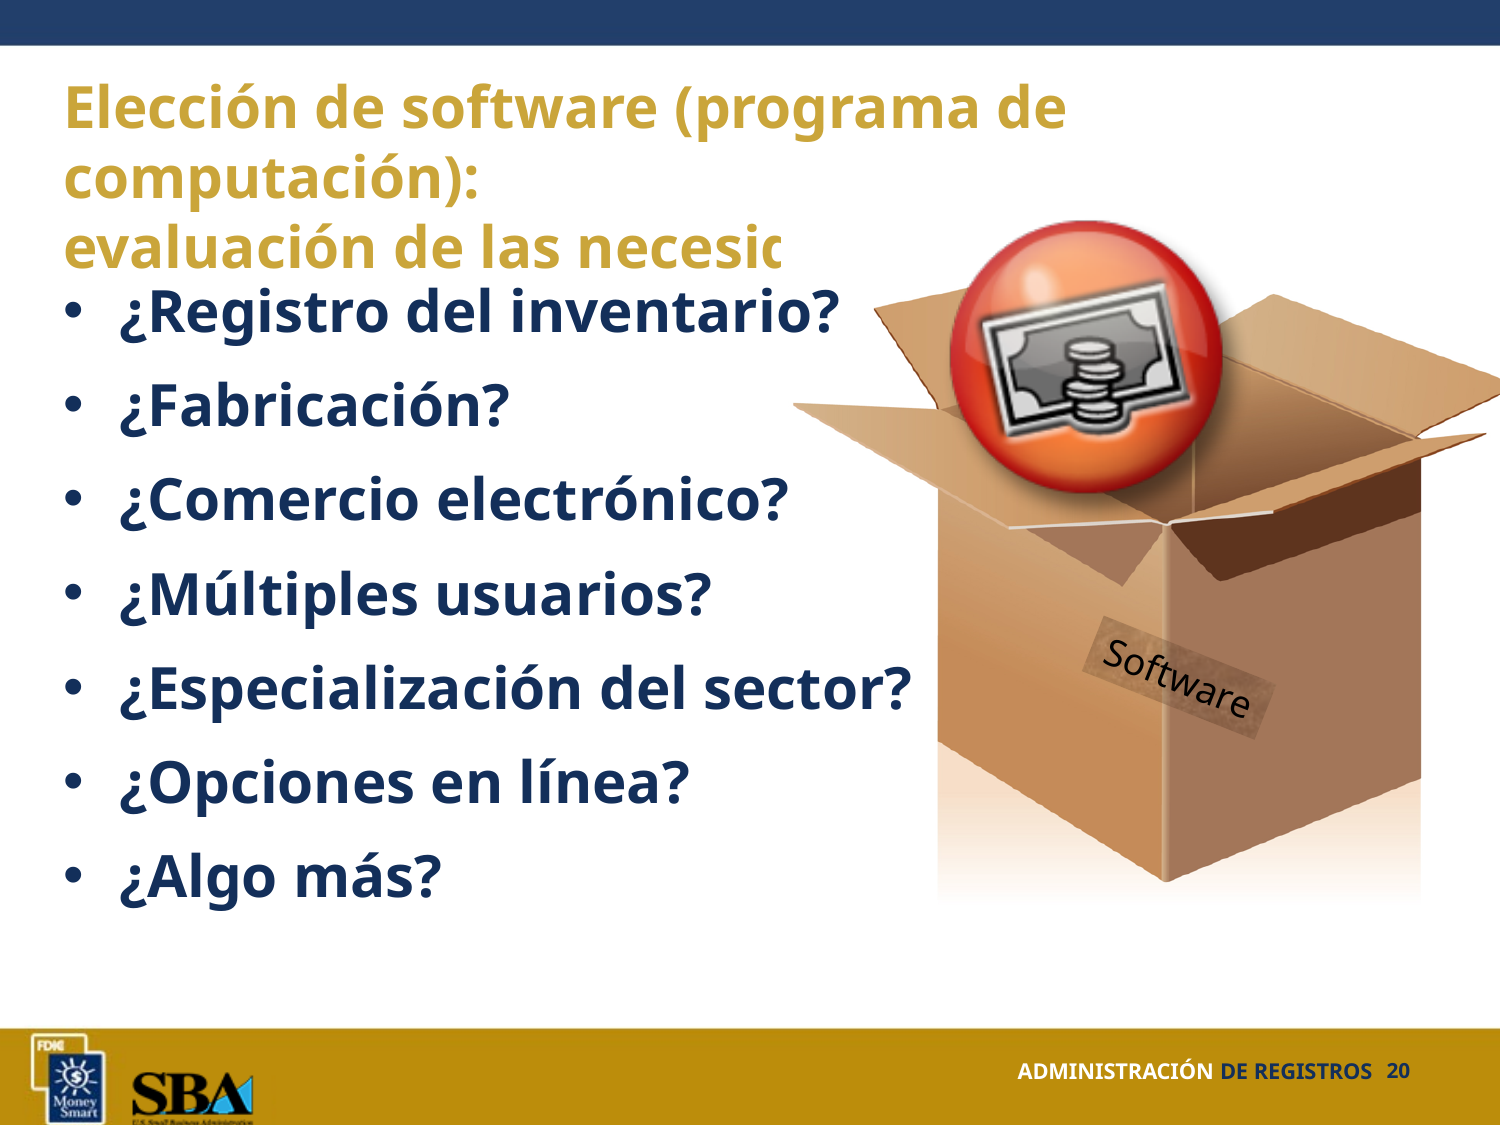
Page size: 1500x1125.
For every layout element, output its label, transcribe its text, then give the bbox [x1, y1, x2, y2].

picture [0, 0, 1500, 1125]
list ¿Registro del inventario? ¿Fabricación? ¿Comercio electrónico? ¿Múltiples usuarios? ¿Especialización del sector? ¿Opciones en línea? ¿Algo más? [47, 266, 1399, 1090]
title Elección de software (programa de computación): evaluación de las necesidades del negocio [47, 62, 1474, 266]
